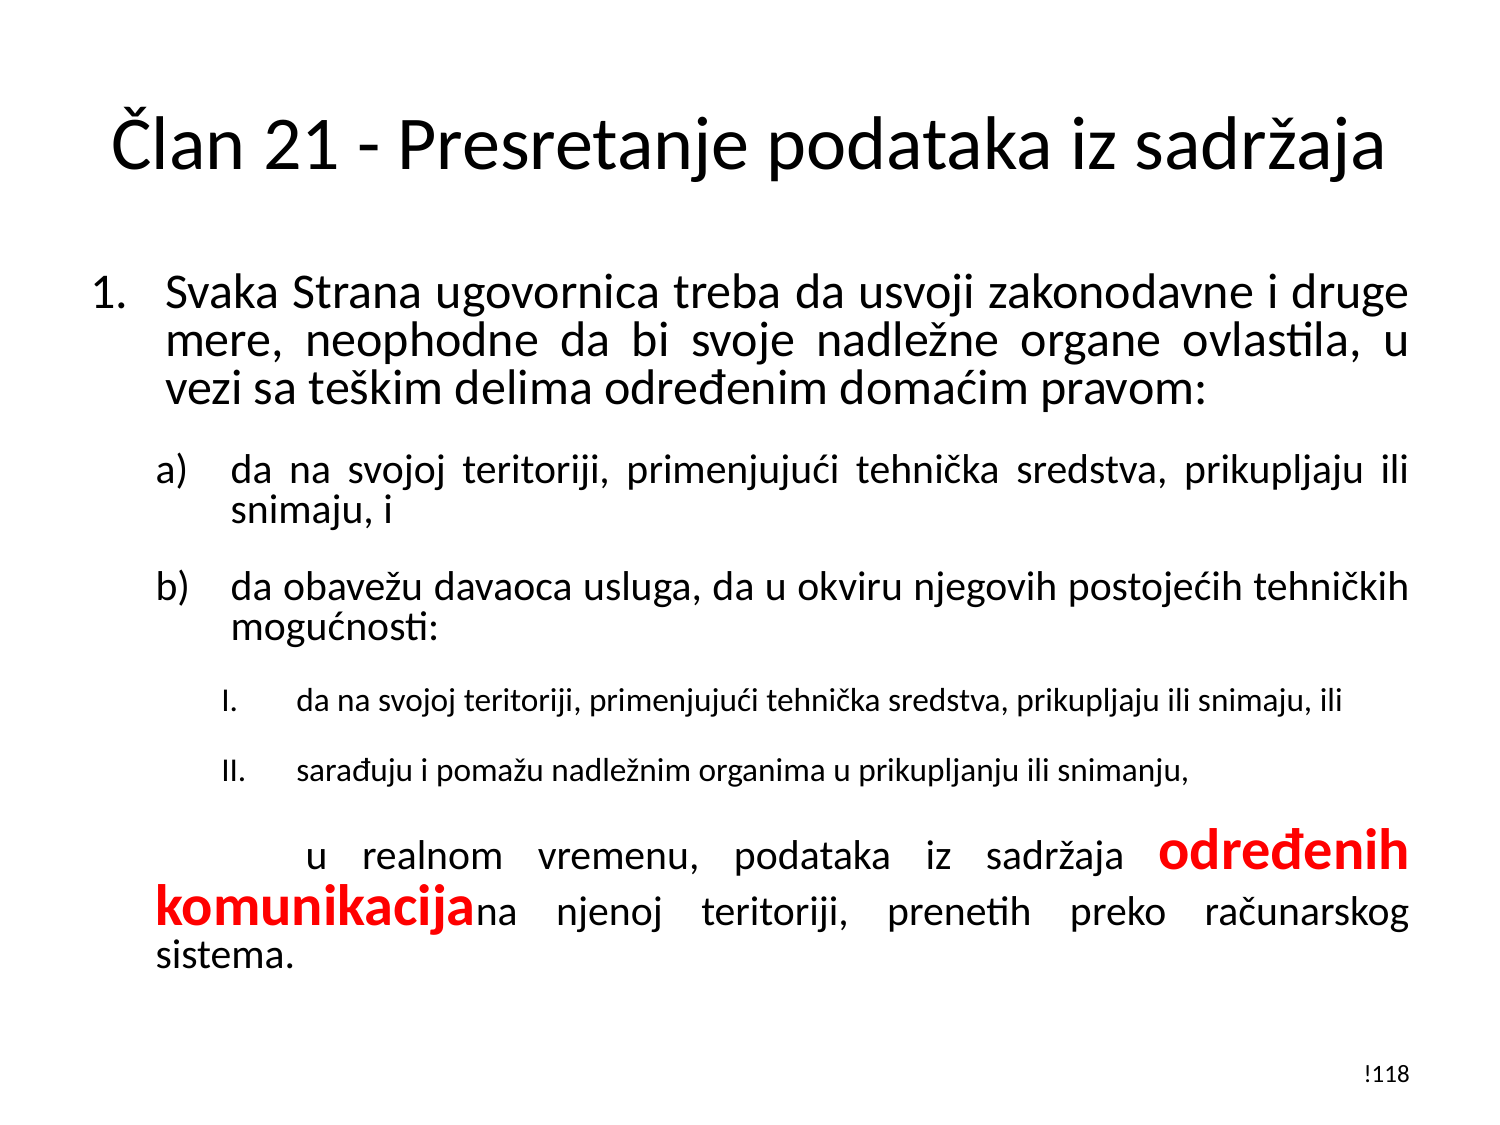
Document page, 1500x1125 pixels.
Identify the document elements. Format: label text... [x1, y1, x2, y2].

title Član 21 - Presretanje podataka iz sadržaja [74, 44, 1426, 233]
slide_number !118 [1074, 1043, 1425, 1103]
text_box Svaka Strana ugovornica treba da usvoji zakonodavne i druge mere, neophodne da bi svoje nadležne organe ovlastila, u vezi sa teškim delima određenim domaćim pravom: da na svojoj teritoriji, primenjujući tehnička sredstva, prikupljaju ili snimaju, i da obavežu davaoca usluga, da u okviru njegovih postojećih tehničkih mogućnosti: da na svojoj teritoriji, primenjujući tehnička sredstva, prikupljaju ili snimaju, ili sarađuju i pomažu nadležnim organima u prikupljanju ili snimanju, u realnom vremenu, podataka iz sadržaja određenih komunikacijana njenoj teritoriji, prenetih preko računarskog sistema. [74, 262, 1425, 1043]
